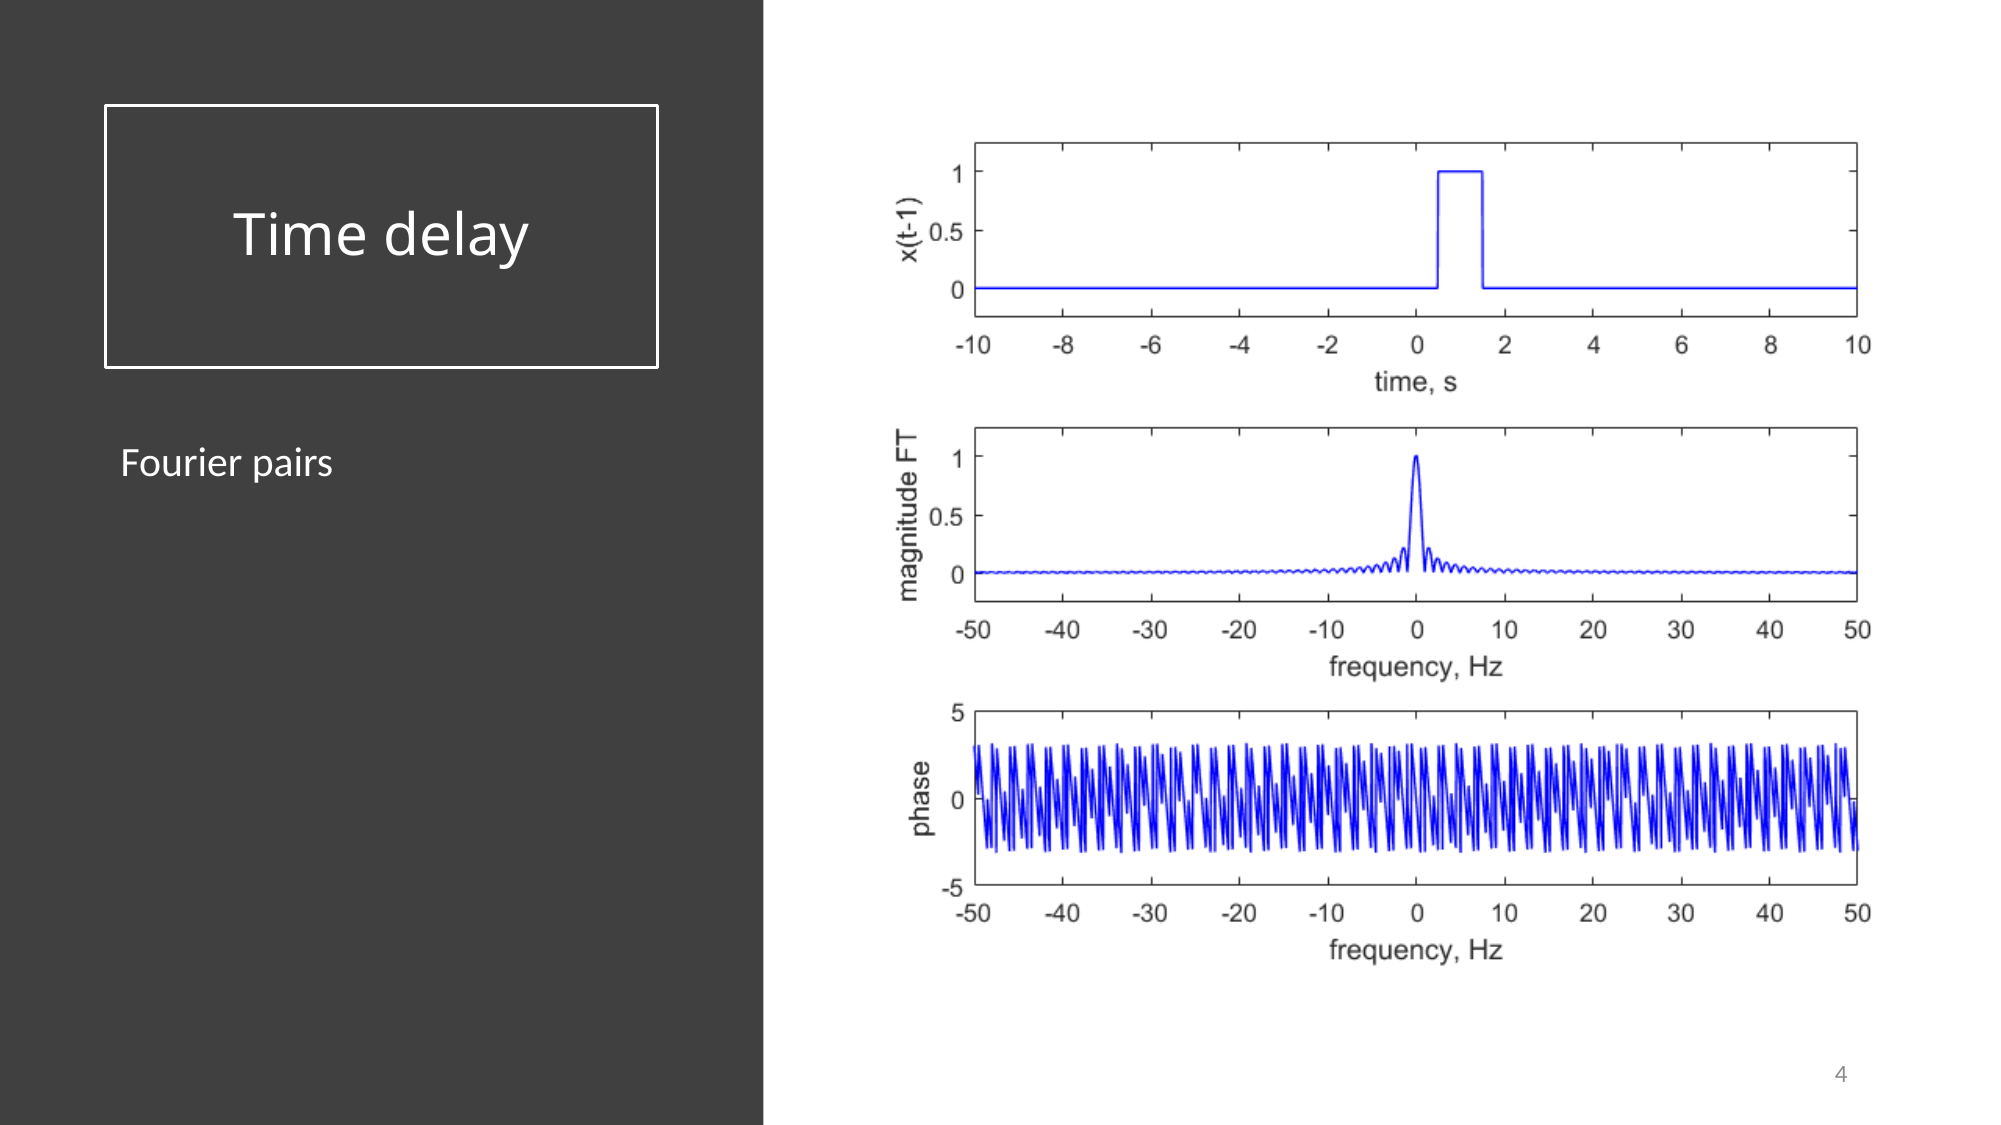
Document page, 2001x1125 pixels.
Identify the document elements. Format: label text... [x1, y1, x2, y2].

picture [826, 72, 1966, 1019]
title Time delay [105, 105, 658, 368]
slide_number 4 [1412, 1042, 1863, 1103]
text_box [0, 0, 764, 1125]
